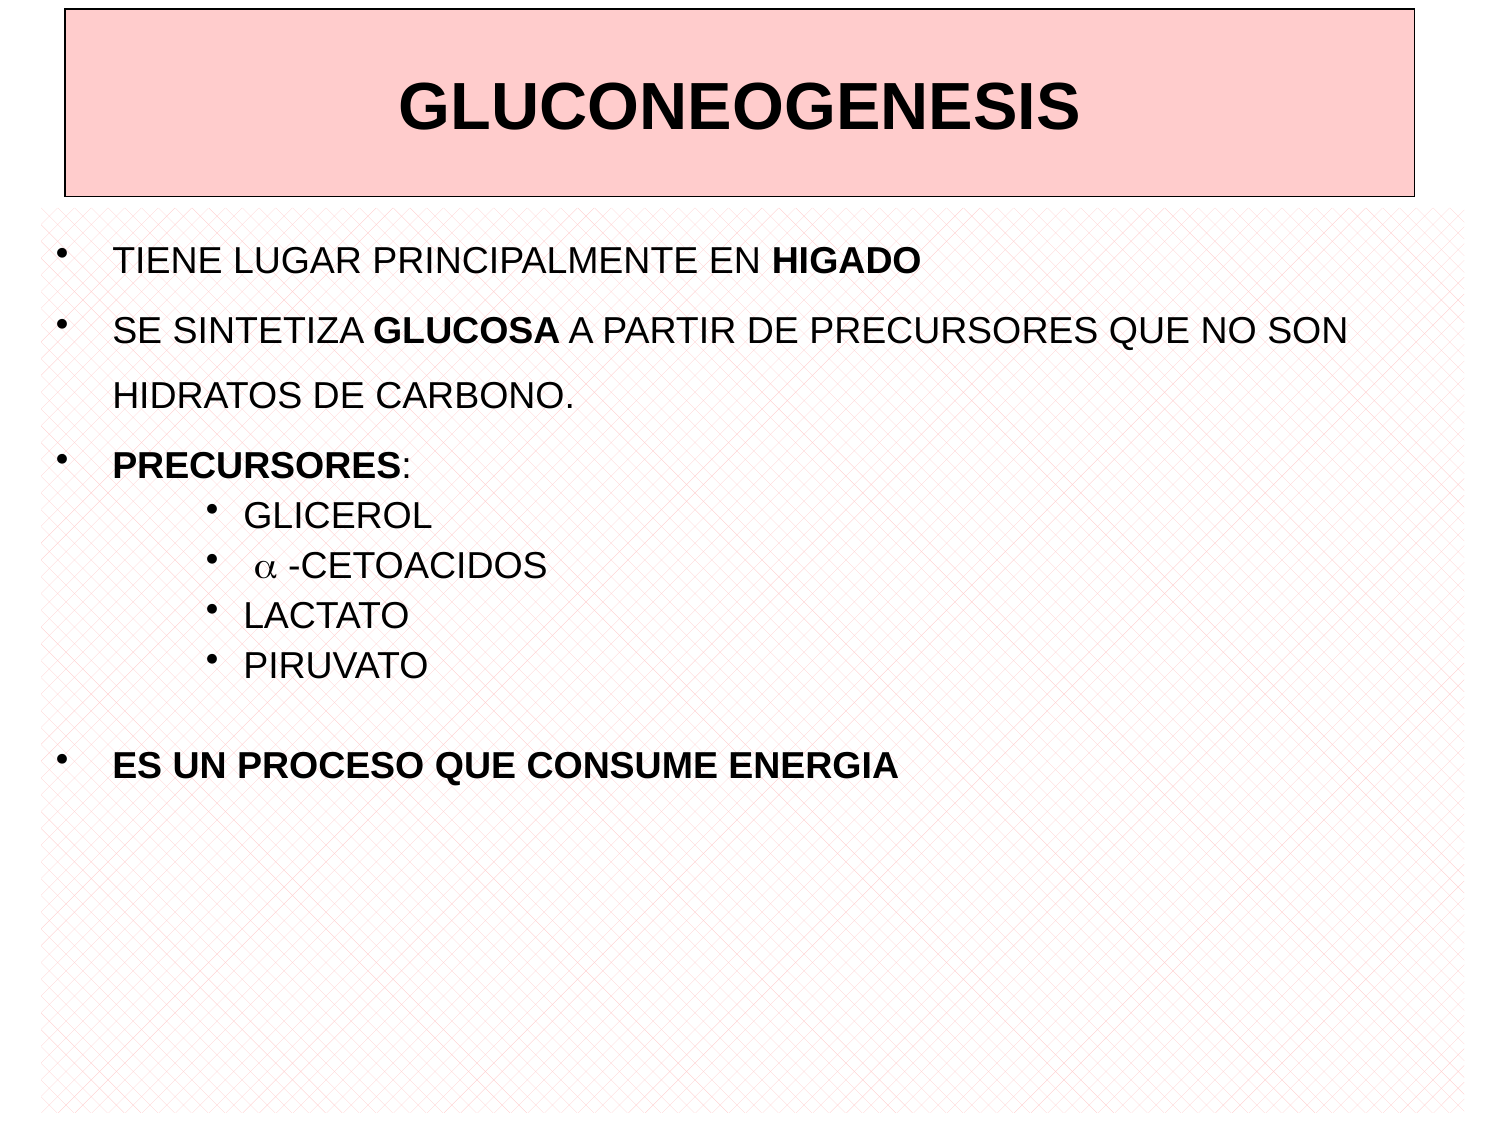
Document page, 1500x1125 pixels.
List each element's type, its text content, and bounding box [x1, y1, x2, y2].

text_box TIENE LUGAR PRINCIPALMENTE EN HIGADO SE SINTETIZA GLUCOSA A PARTIR DE PRECURSORES QUE NO SON HIDRATOS DE CARBONO. PRECURSORES: GLICEROL a -CETOACIDOS LACTATO PIRUVATO ES UN PROCESO QUE CONSUME ENERGIA [41, 207, 1465, 1113]
text_box GLUCONEOGENESIS [64, 8, 1415, 197]
